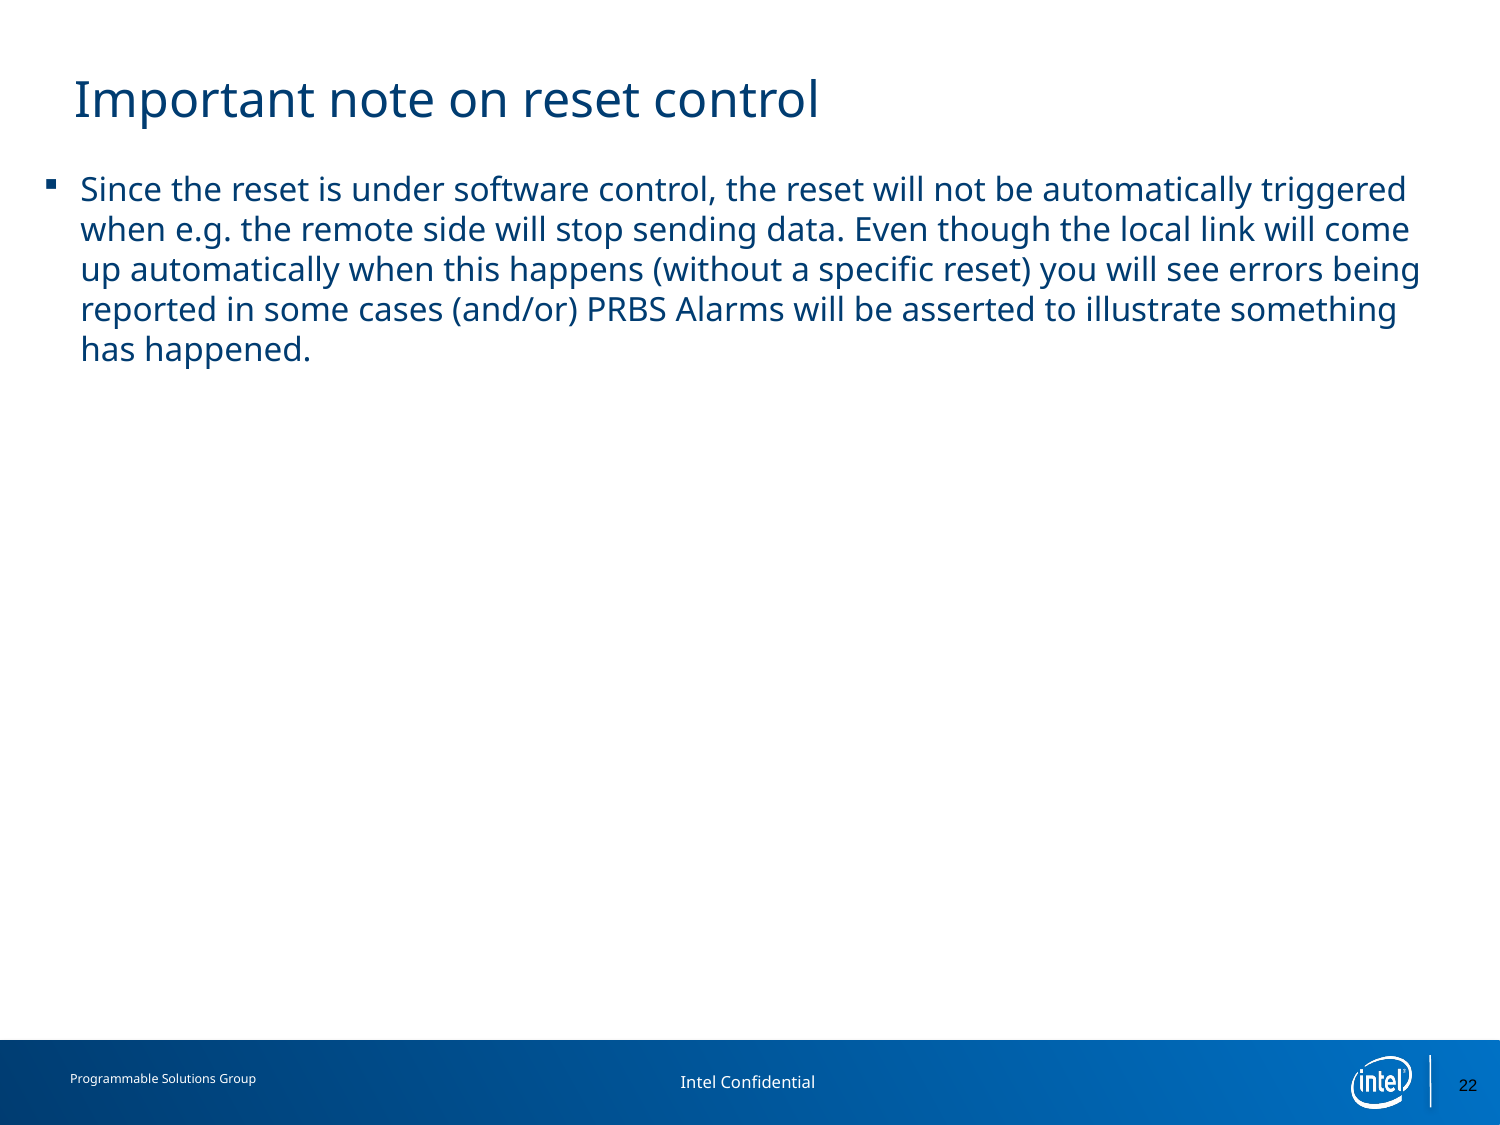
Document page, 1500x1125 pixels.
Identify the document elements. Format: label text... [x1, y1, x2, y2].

title Important note on reset control [74, 67, 1425, 168]
list Since the reset is under software control, the reset will not be automatically triggered when e.g. the remote side will stop sending data. Even though the local link will come up automatically when this happens (without a specific reset) you will see errors being reported in some cases (and/or) PRBS Alarms will be asserted to illustrate something has happened. [43, 168, 1456, 978]
slide_number 22 [1127, 1055, 1478, 1116]
